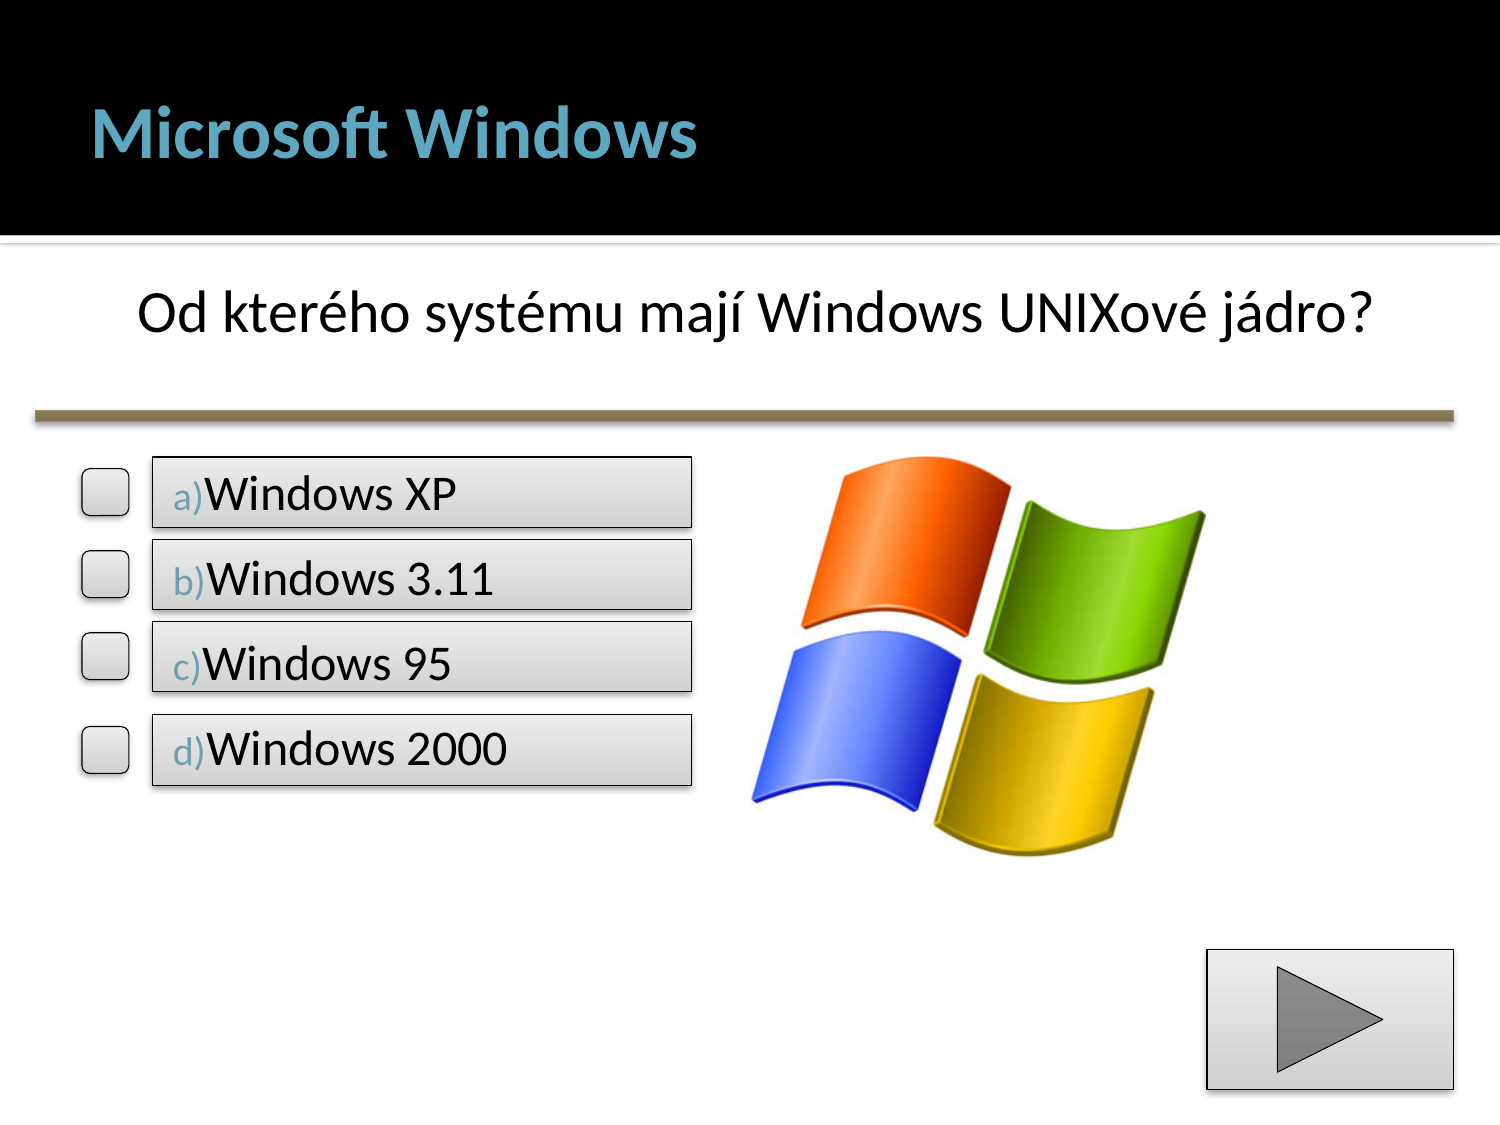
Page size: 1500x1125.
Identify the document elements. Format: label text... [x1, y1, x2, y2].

text_box [152, 621, 163, 692]
picture [749, 456, 1206, 859]
text_box [81, 632, 130, 681]
text_box [1206, 949, 1454, 1090]
title Microsoft Windows [75, 25, 1425, 231]
text_box [81, 725, 130, 774]
text_box [81, 468, 130, 517]
text_box [152, 539, 163, 610]
text_box [81, 550, 130, 599]
text_box [35, 410, 1454, 422]
text_box [152, 456, 163, 528]
text_box [152, 714, 163, 786]
text_box Windows XP Windows 3.11 Windows 95 Windows 2000 [163, 445, 703, 799]
list Od kterého systému mají Windows UNIXové jádro? [93, 257, 1407, 408]
